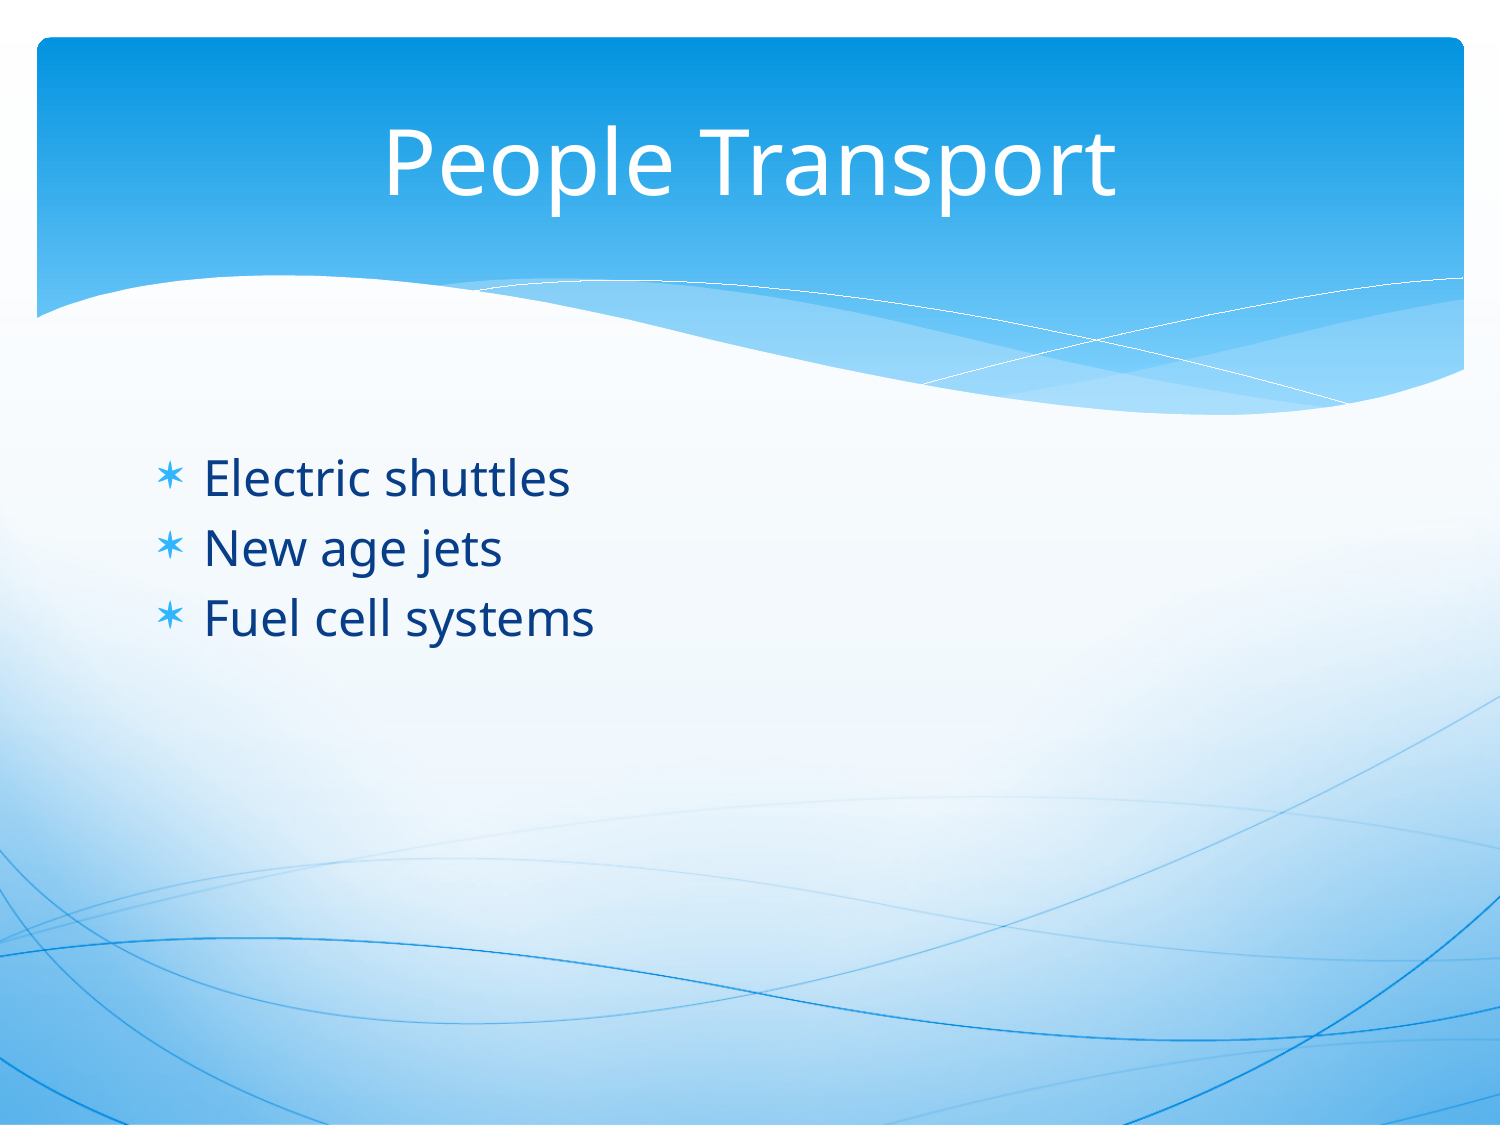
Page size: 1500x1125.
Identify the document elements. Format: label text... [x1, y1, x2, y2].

title People Transport [75, 55, 1425, 261]
list Electric shuttles New age jets Fuel cell systems [143, 438, 1359, 1005]
